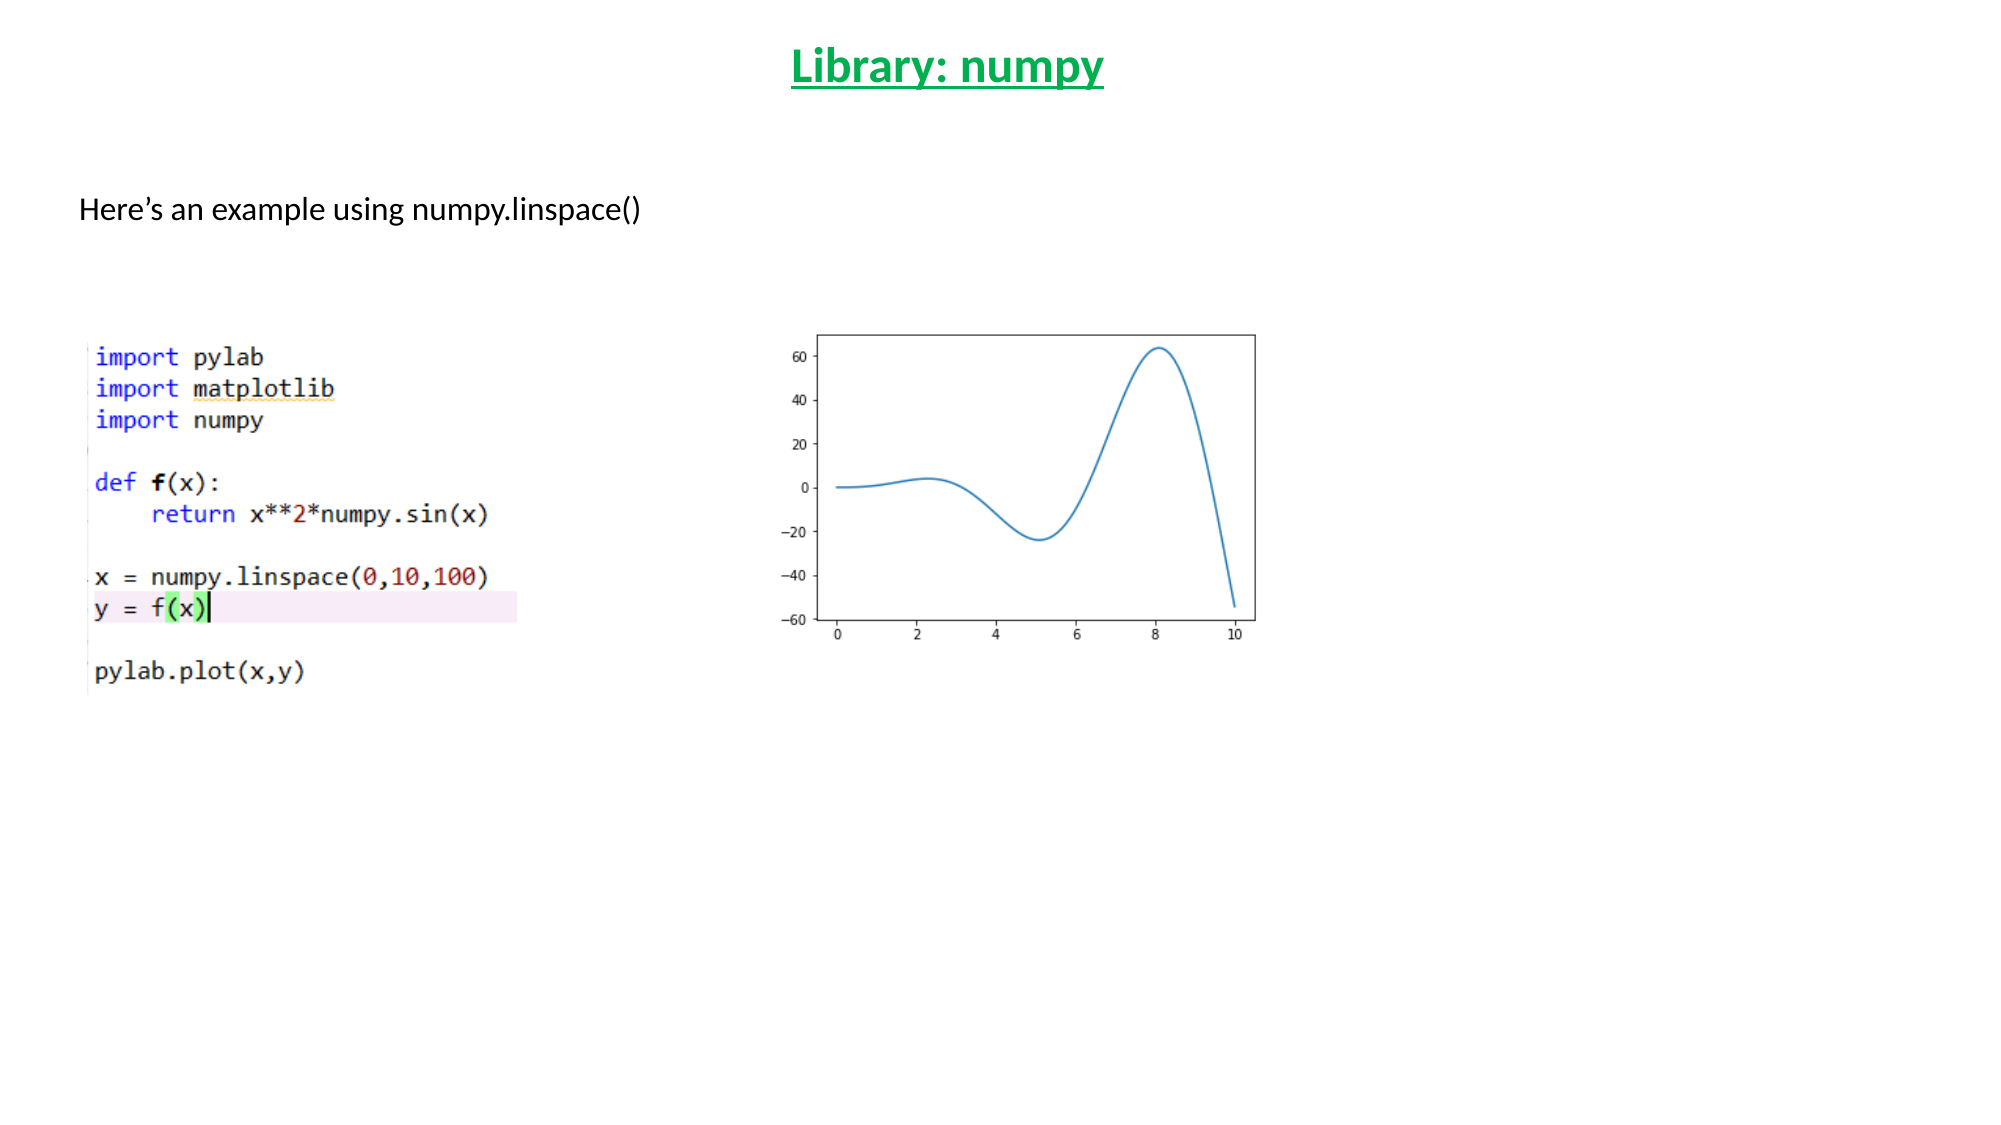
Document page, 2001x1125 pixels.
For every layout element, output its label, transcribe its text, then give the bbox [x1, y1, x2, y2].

text_box Here’s an example using numpy.linspace() [64, 180, 709, 235]
text_box Library: numpy [776, 25, 1120, 100]
picture [775, 315, 1290, 667]
picture [87, 342, 517, 695]
